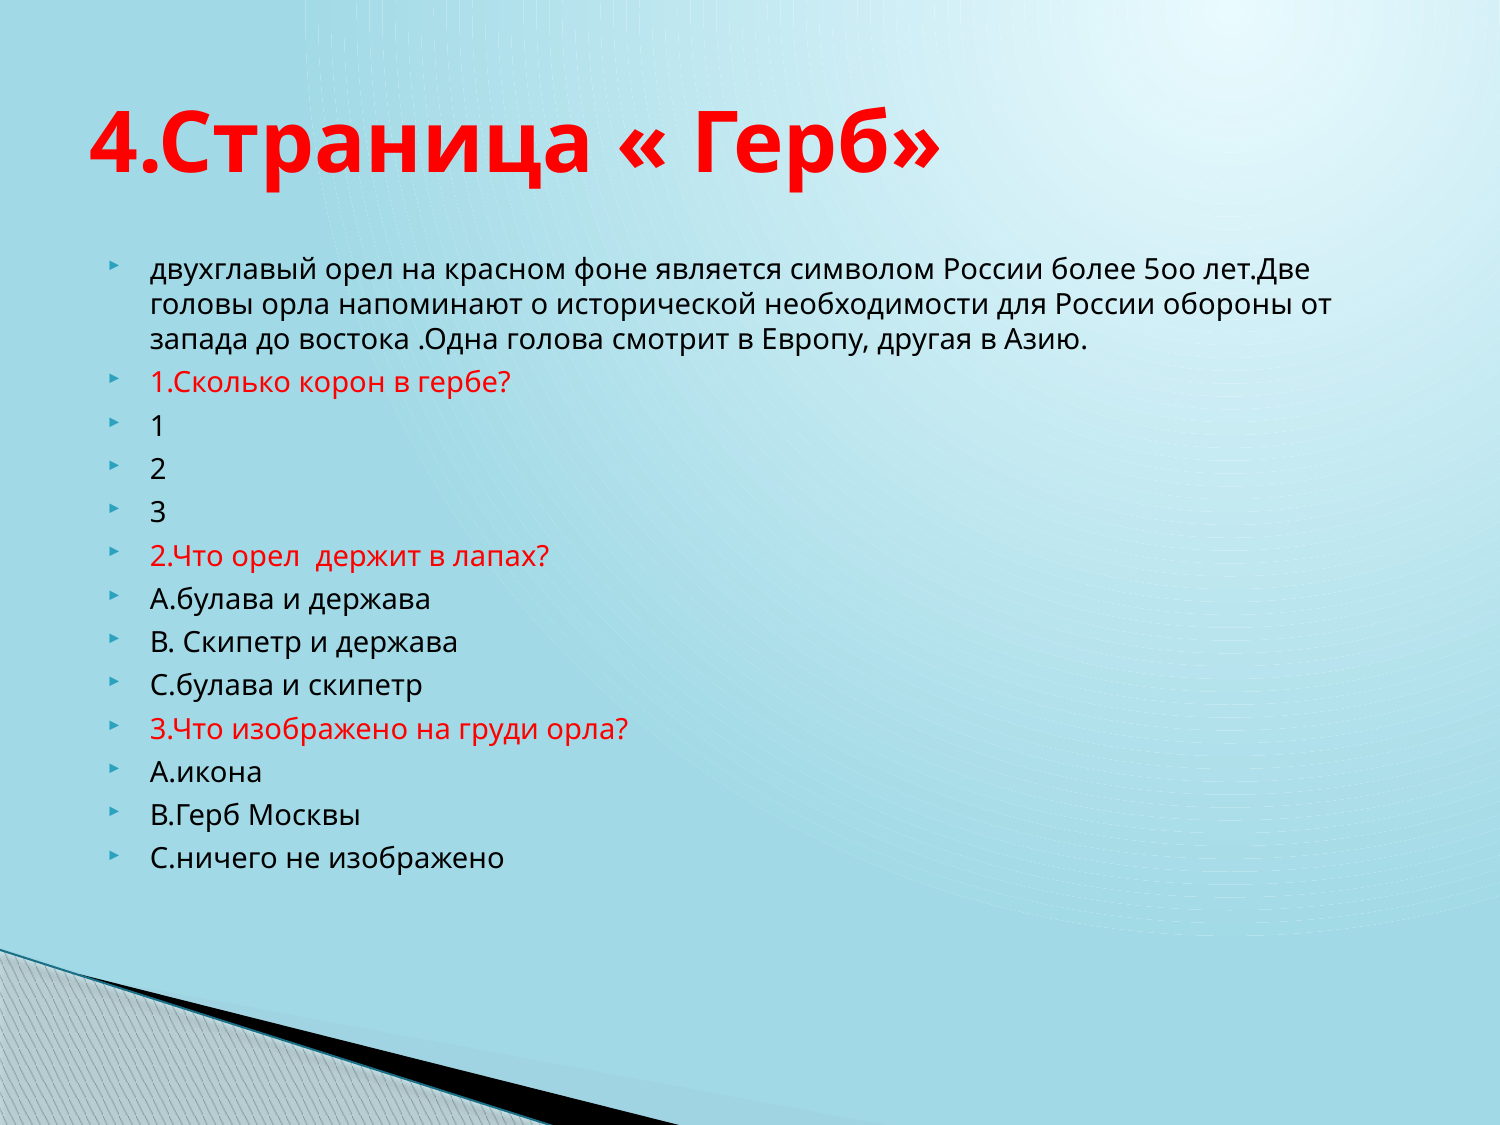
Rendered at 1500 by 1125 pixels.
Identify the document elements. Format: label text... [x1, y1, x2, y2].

title 4.Страница « Герб» [75, 45, 1425, 233]
list двухглавый орел на красном фоне является символом России более 5оо лет.Две головы орла напоминают о исторической необходимости для России обороны от запада до востока .Одна голова смотрит в Европу, другая в Азию. 1.Сколько корон в гербе? 1 2 3 2.Что орел держит в лапах? A.булава и держава В. Скипетр и держава С.булава и скипетр 3.Что изображено на груди орла? А.икона В.Герб Москвы С.ничего не изображено [74, 242, 1426, 986]
